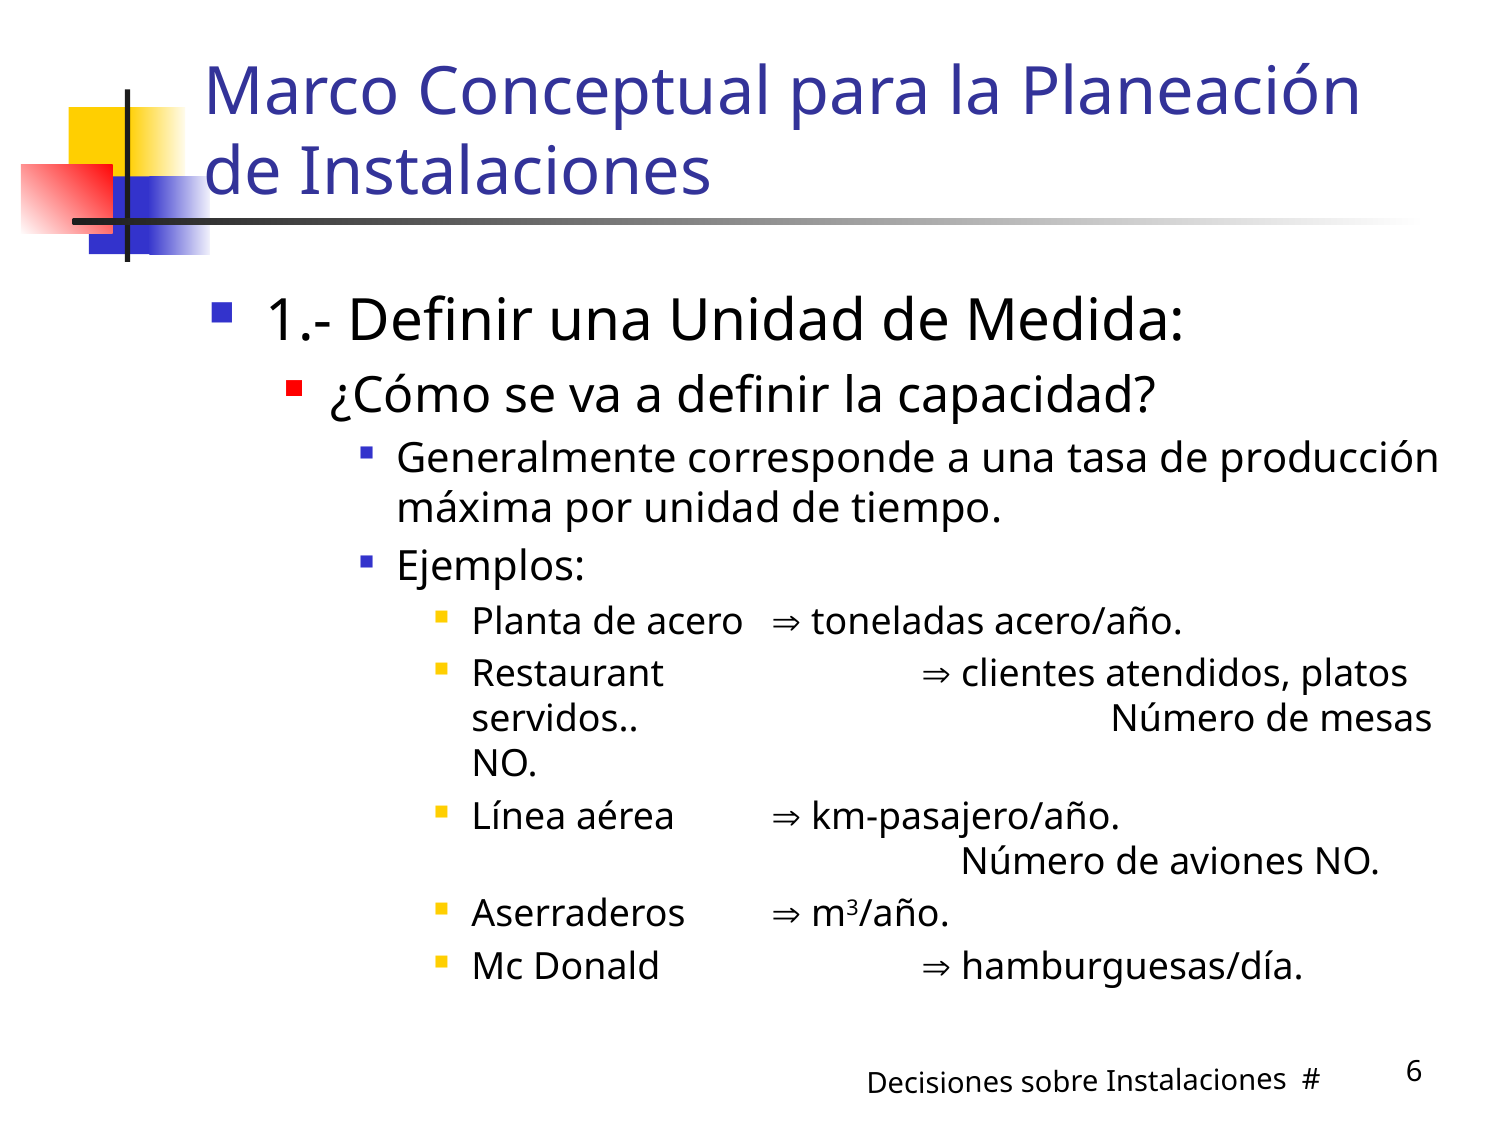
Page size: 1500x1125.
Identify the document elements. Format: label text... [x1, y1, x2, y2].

footer Decisiones sobre Instalaciones # [773, 1028, 1414, 1110]
title Marco Conceptual para la Planeación de Instalaciones [188, 27, 1468, 216]
list 1.- Definir una Unidad de Medida: ¿Cómo se va a definir la capacidad? Generalmente corresponde a una tasa de producción máxima por unidad de tiempo. Ejemplos: Planta de acero  toneladas acero/año. Restaurant  clientes atendidos, platos servidos.. Número de mesas NO. Línea aérea  km-pasajero/año. Número de aviones NO. Aserraderos  m3/año. Mc Donald  hamburguesas/día. [193, 274, 1470, 1007]
slide_number 6 [1124, 1024, 1438, 1101]
